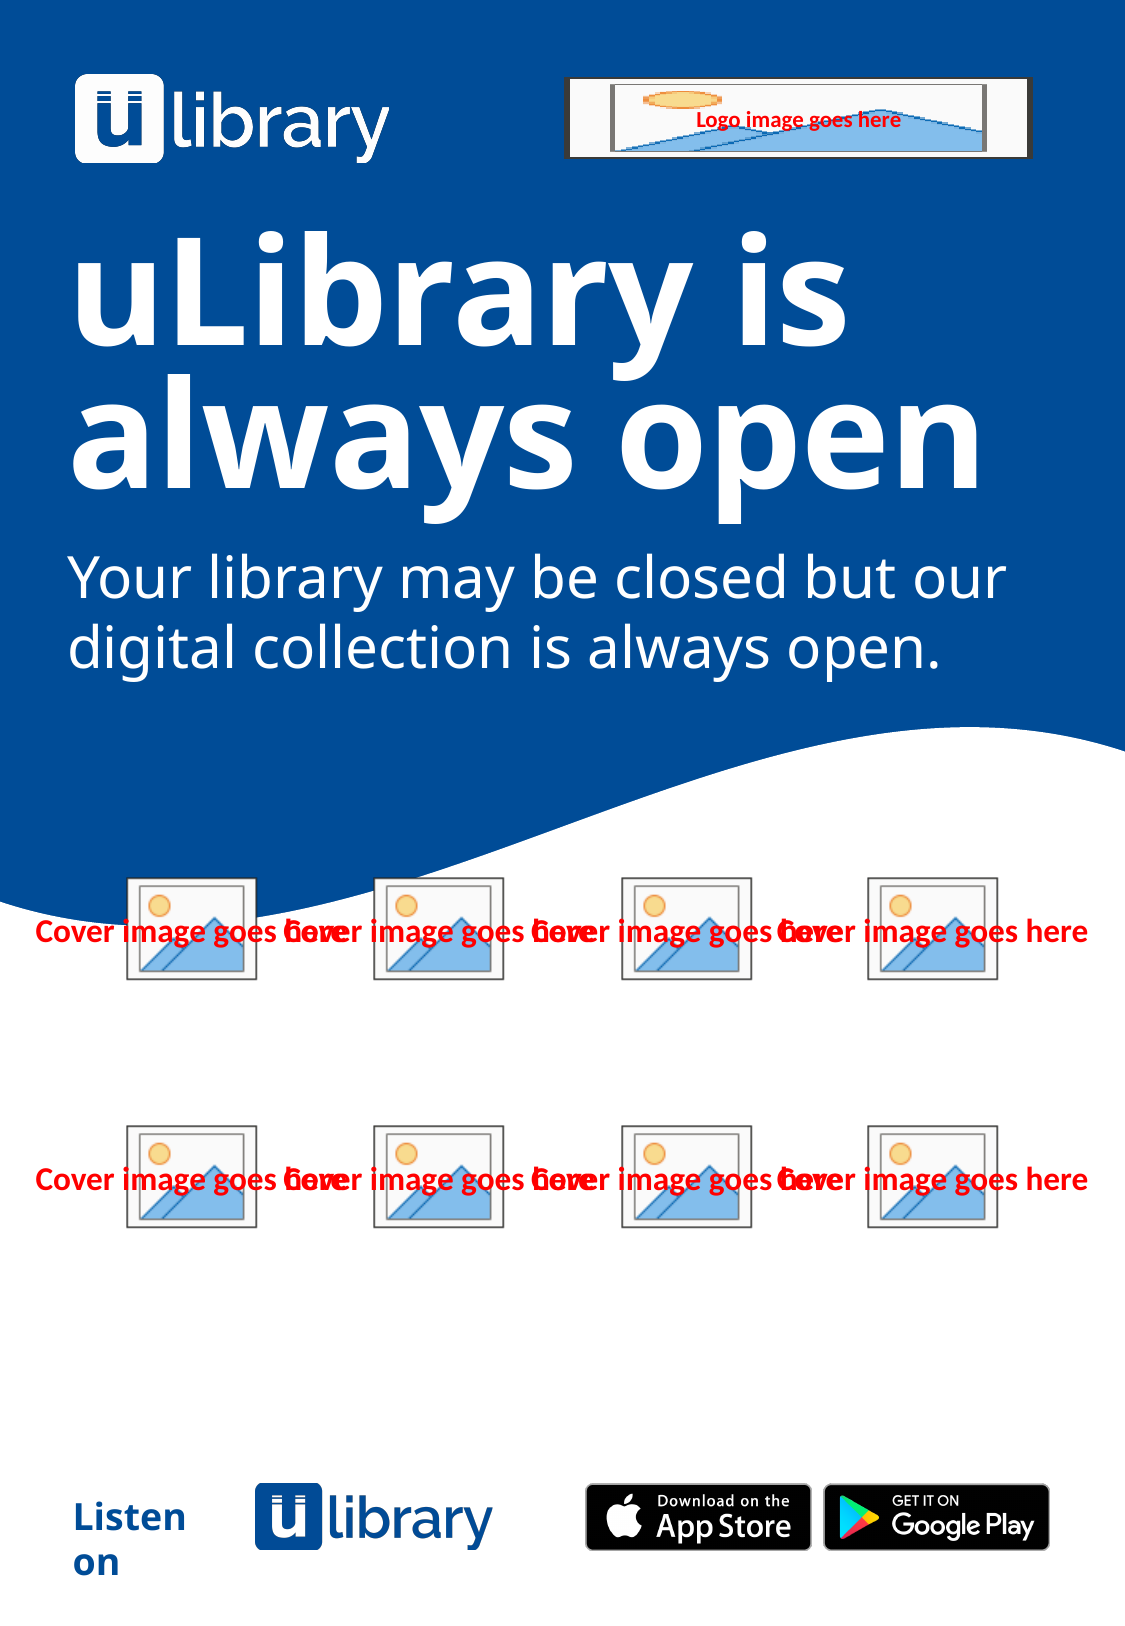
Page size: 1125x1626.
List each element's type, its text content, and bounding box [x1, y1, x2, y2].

picture [547, 74, 1050, 164]
picture [570, 812, 804, 1046]
picture [570, 1060, 804, 1294]
picture [816, 812, 1050, 1046]
picture [585, 1483, 812, 1551]
picture [816, 1060, 1050, 1294]
picture [322, 1060, 556, 1294]
subtitle Your library may be closed but our digital collection is always open. [52, 533, 1045, 690]
picture [74, 812, 309, 1046]
picture [74, 1060, 309, 1294]
title uLibrary is always open [52, 222, 1045, 533]
picture [322, 812, 556, 1046]
picture [823, 1483, 1050, 1551]
